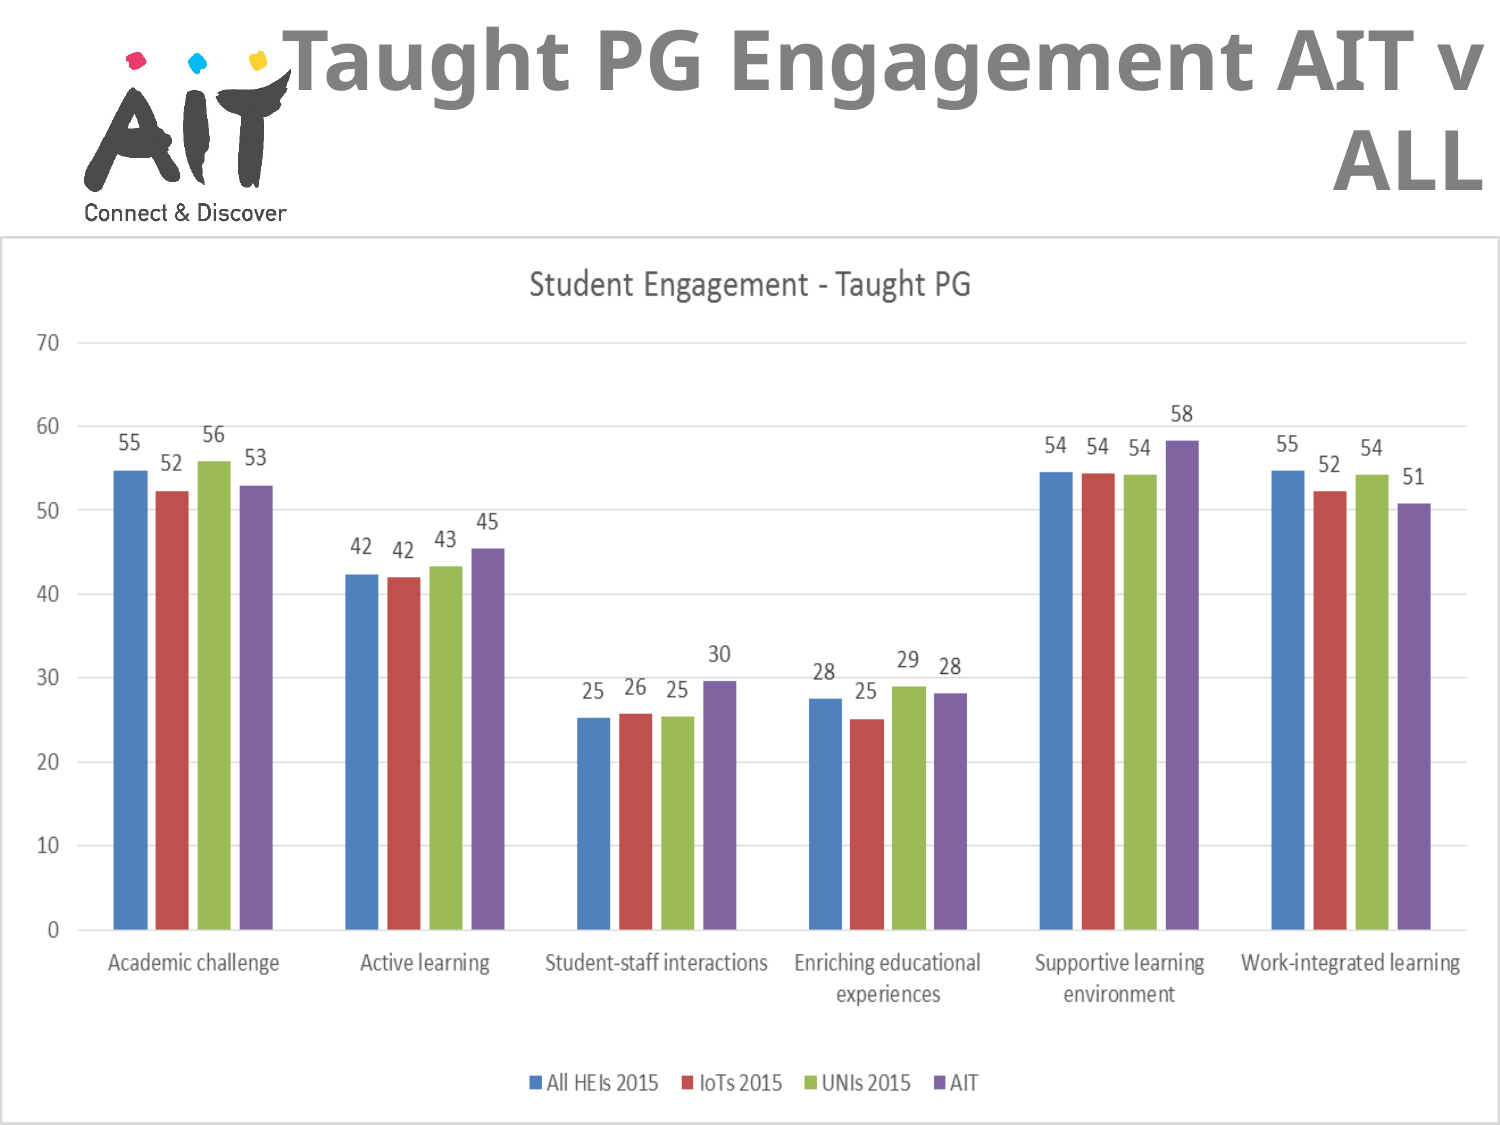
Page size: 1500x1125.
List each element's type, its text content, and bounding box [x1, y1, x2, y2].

picture [0, 236, 1500, 1125]
picture [64, 46, 315, 233]
text_box Taught PG Engagement AIT v ALL [112, 0, 1500, 215]
